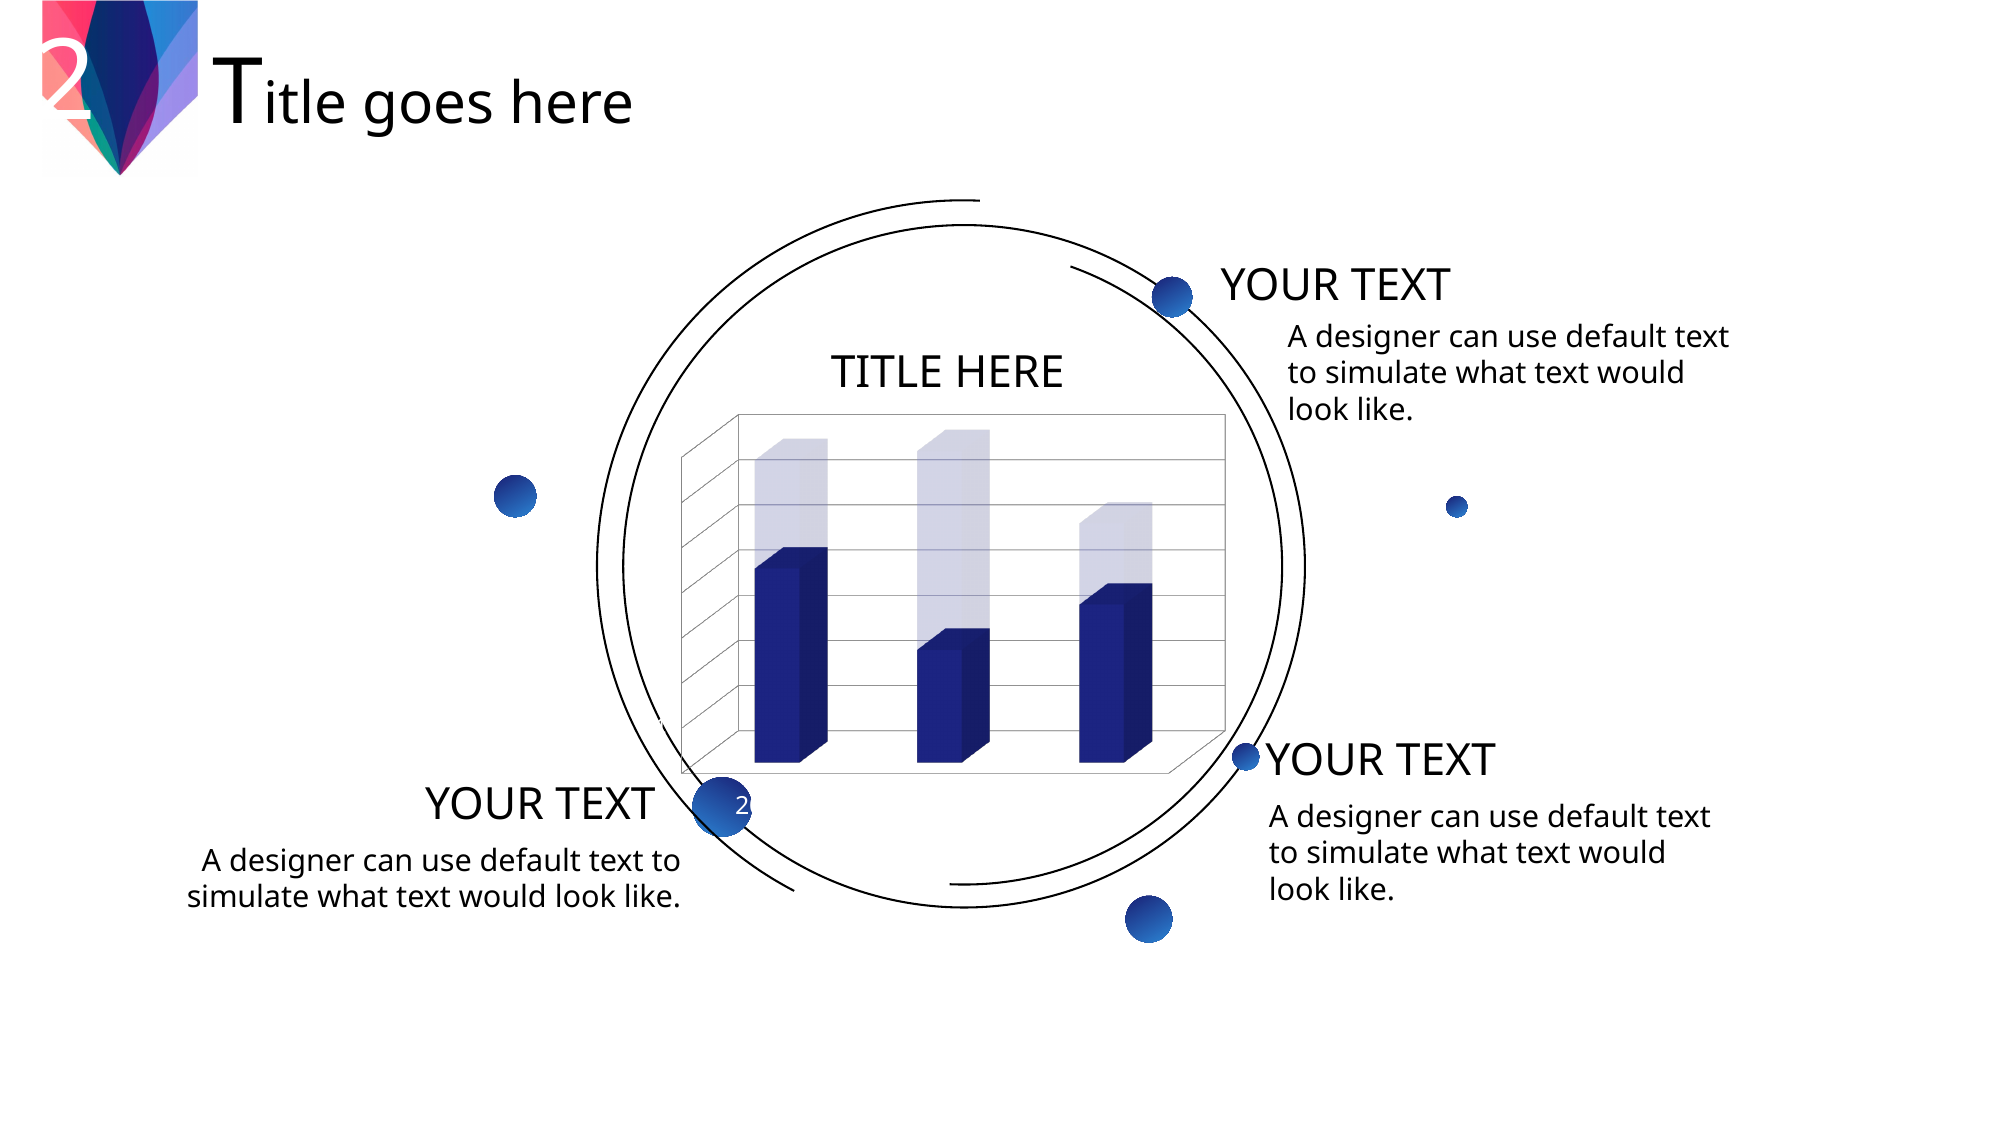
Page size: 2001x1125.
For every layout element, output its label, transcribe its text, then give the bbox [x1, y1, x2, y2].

text_box YOUR TEXT [1205, 248, 1478, 317]
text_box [17, 0, 666, 177]
text_box [1151, 276, 1193, 318]
text_box [1239, 743, 1250, 771]
text_box [1446, 496, 1468, 518]
text_box [494, 475, 537, 518]
text_box [1020, 266, 1283, 727]
text_box A designer can use default text to simulate what text would look like. [1272, 309, 1756, 435]
text_box [1125, 895, 1173, 943]
text_box TITLE HERE [971, 335, 1045, 404]
text_box A designer can use default text to simulate what text would look like. [169, 833, 696, 922]
text_box [806, 831, 1180, 908]
chart [642, 406, 1239, 831]
text_box YOUR TEXT [1250, 723, 1523, 792]
text_box [974, 225, 1305, 744]
text_box YOUR TEXT [410, 767, 683, 833]
text_box [949, 831, 1141, 885]
text_box [596, 200, 980, 742]
text_box A designer can use default text to simulate what text would look like. [1254, 789, 1738, 914]
text_box [710, 831, 826, 891]
